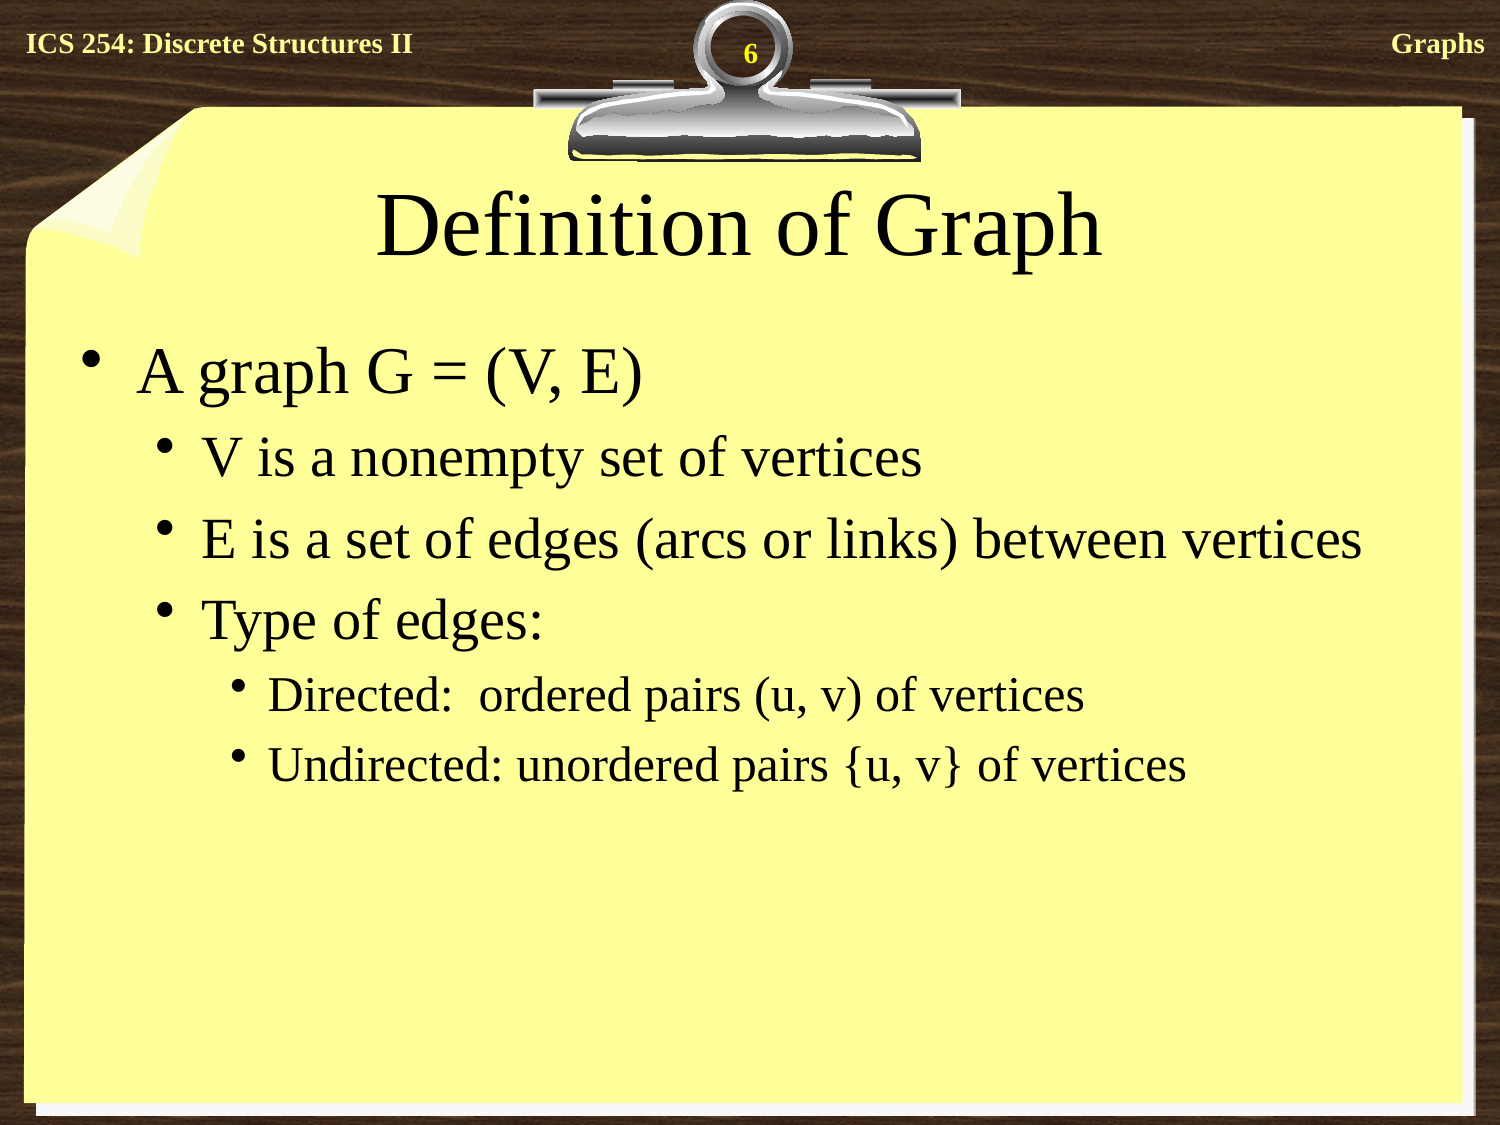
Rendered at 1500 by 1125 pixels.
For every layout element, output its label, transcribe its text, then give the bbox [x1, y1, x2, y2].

list A graph G = (V, E) V is a nonempty set of vertices E is a set of edges (arcs or links) between vertices Type of edges: Directed: ordered pairs (u, v) of vertices Undirected: unordered pairs {u, v} of vertices [64, 318, 1405, 975]
slide_number 6 [394, 18, 774, 84]
title Definition of Graph [77, 125, 1403, 313]
picture [673, 84, 708, 89]
picture [0, 0, 1500, 1125]
